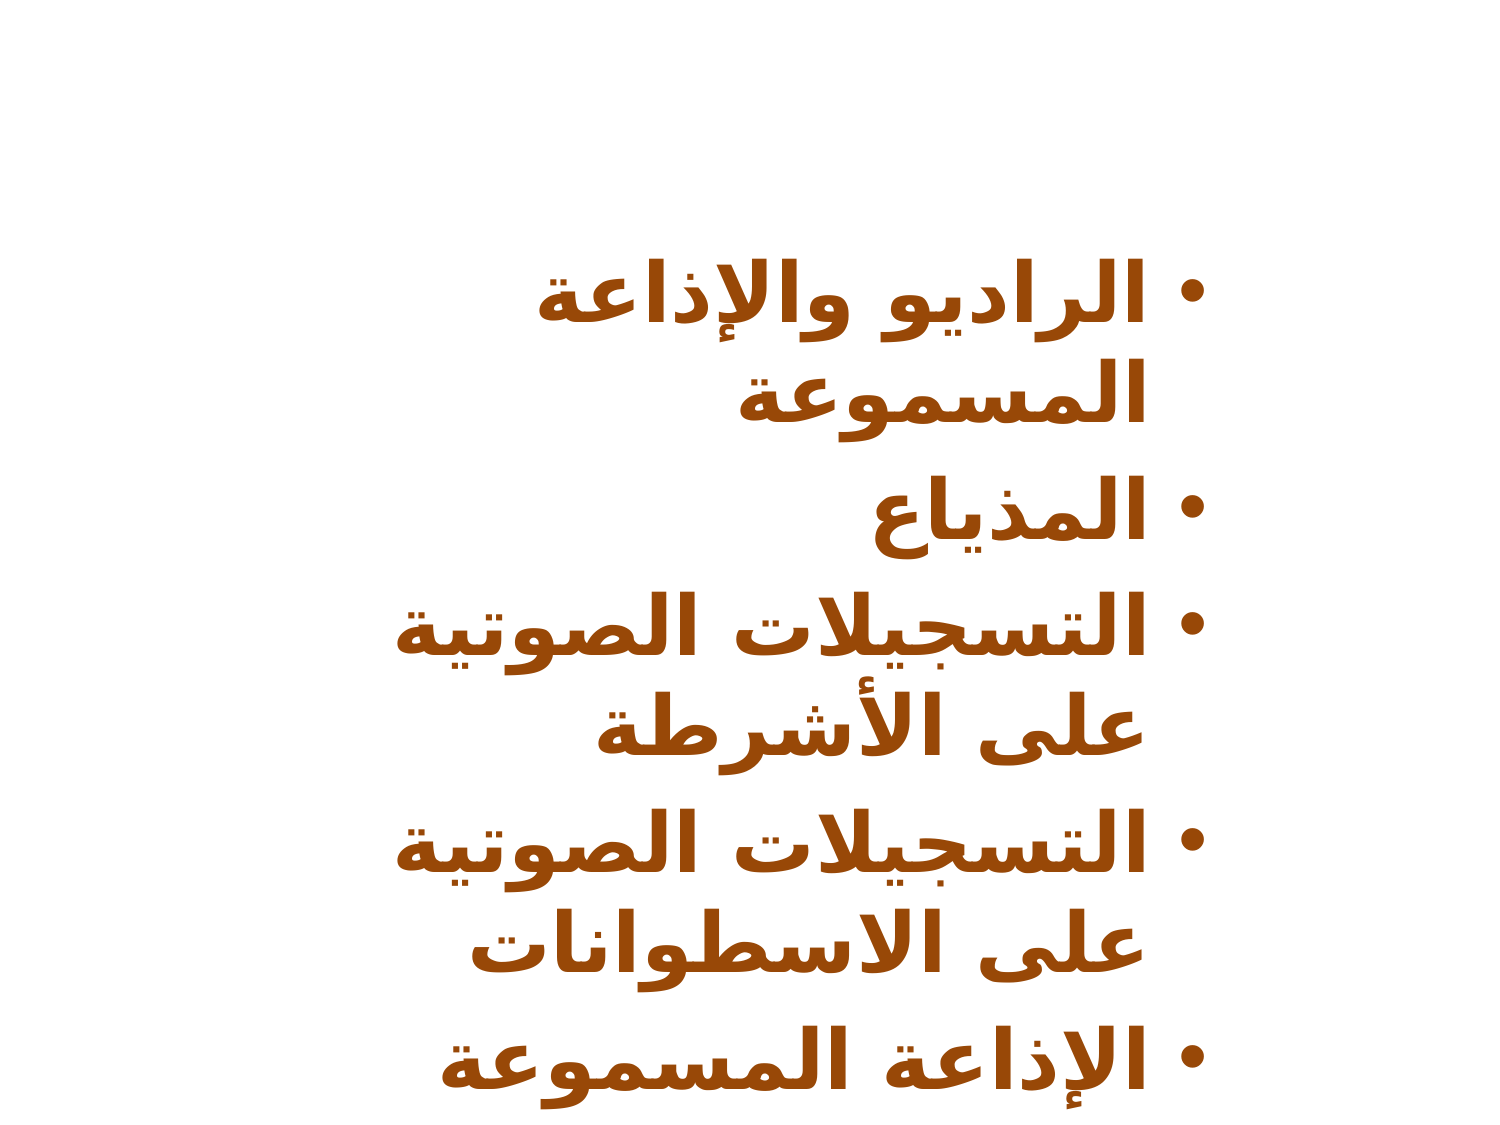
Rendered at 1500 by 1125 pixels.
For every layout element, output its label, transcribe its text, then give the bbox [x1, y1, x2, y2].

list الراديو والإذاعة المسموعة المذياع التسجيلات الصوتية على الأشرطة التسجيلات الصوتية على الاسطوانات الإذاعة المسموعة [312, 231, 1223, 882]
